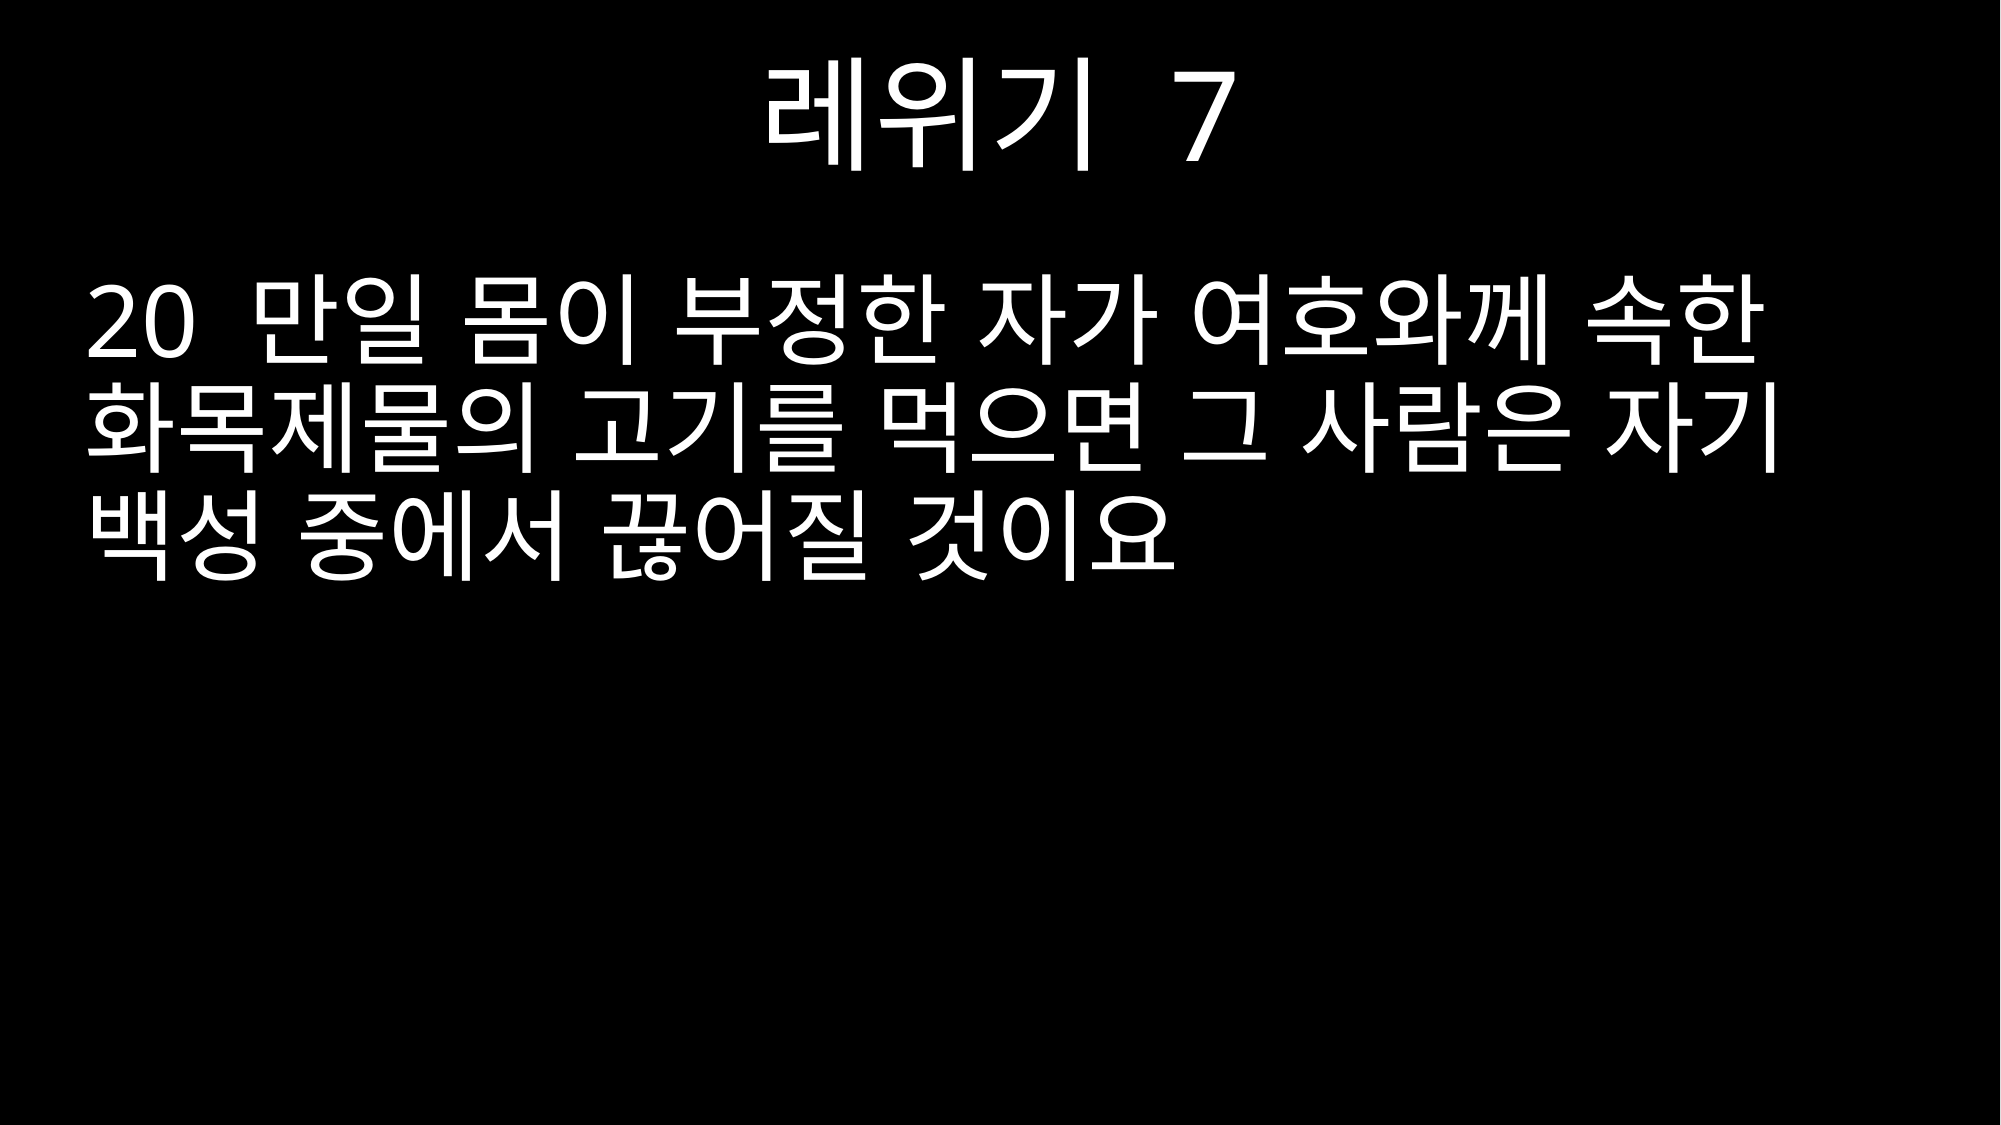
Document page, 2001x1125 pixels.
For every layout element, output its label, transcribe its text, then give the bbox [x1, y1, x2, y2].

list 20 만일 몸이 부정한 자가 여호와께 속한 화목제물의 고기를 먹으면 그 사람은 자기 백성 중에서 끊어질 것이요 [69, 263, 1953, 423]
footer 레위기 7 [0, 32, 2000, 192]
picture [0, 0, 2001, 1125]
